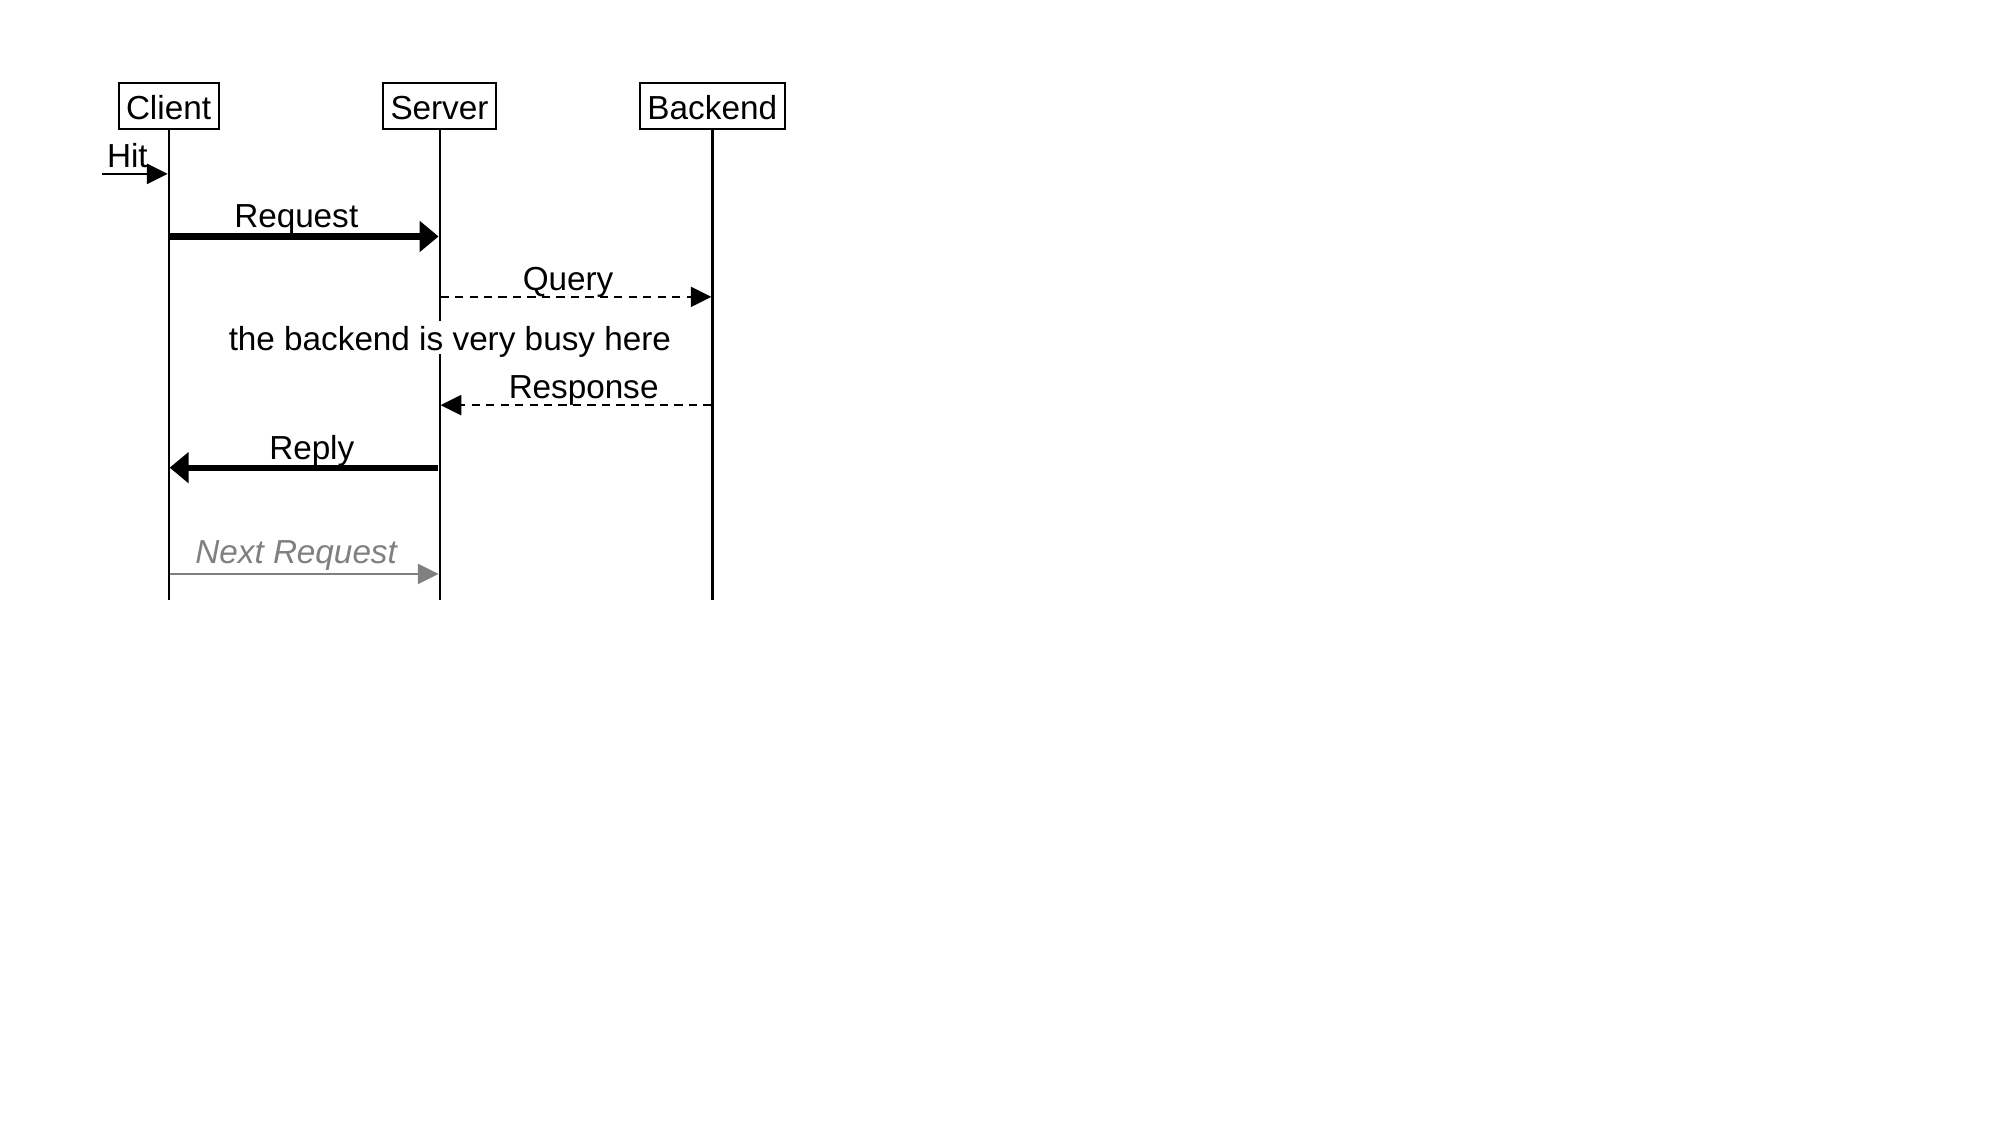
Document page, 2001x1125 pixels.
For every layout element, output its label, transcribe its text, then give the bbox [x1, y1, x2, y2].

text_box Response [506, 366, 661, 405]
text_box the backend is very busy here [226, 318, 674, 357]
text_box Server [383, 83, 496, 130]
text_box Query [520, 258, 616, 296]
text_box Reply [267, 427, 357, 465]
text_box Next Request [193, 529, 400, 572]
text_box Client [118, 83, 219, 130]
text_box Backend [639, 83, 786, 130]
text_box Request [232, 195, 361, 233]
text_box [74, 74, 828, 600]
text_box Hit [105, 135, 150, 173]
